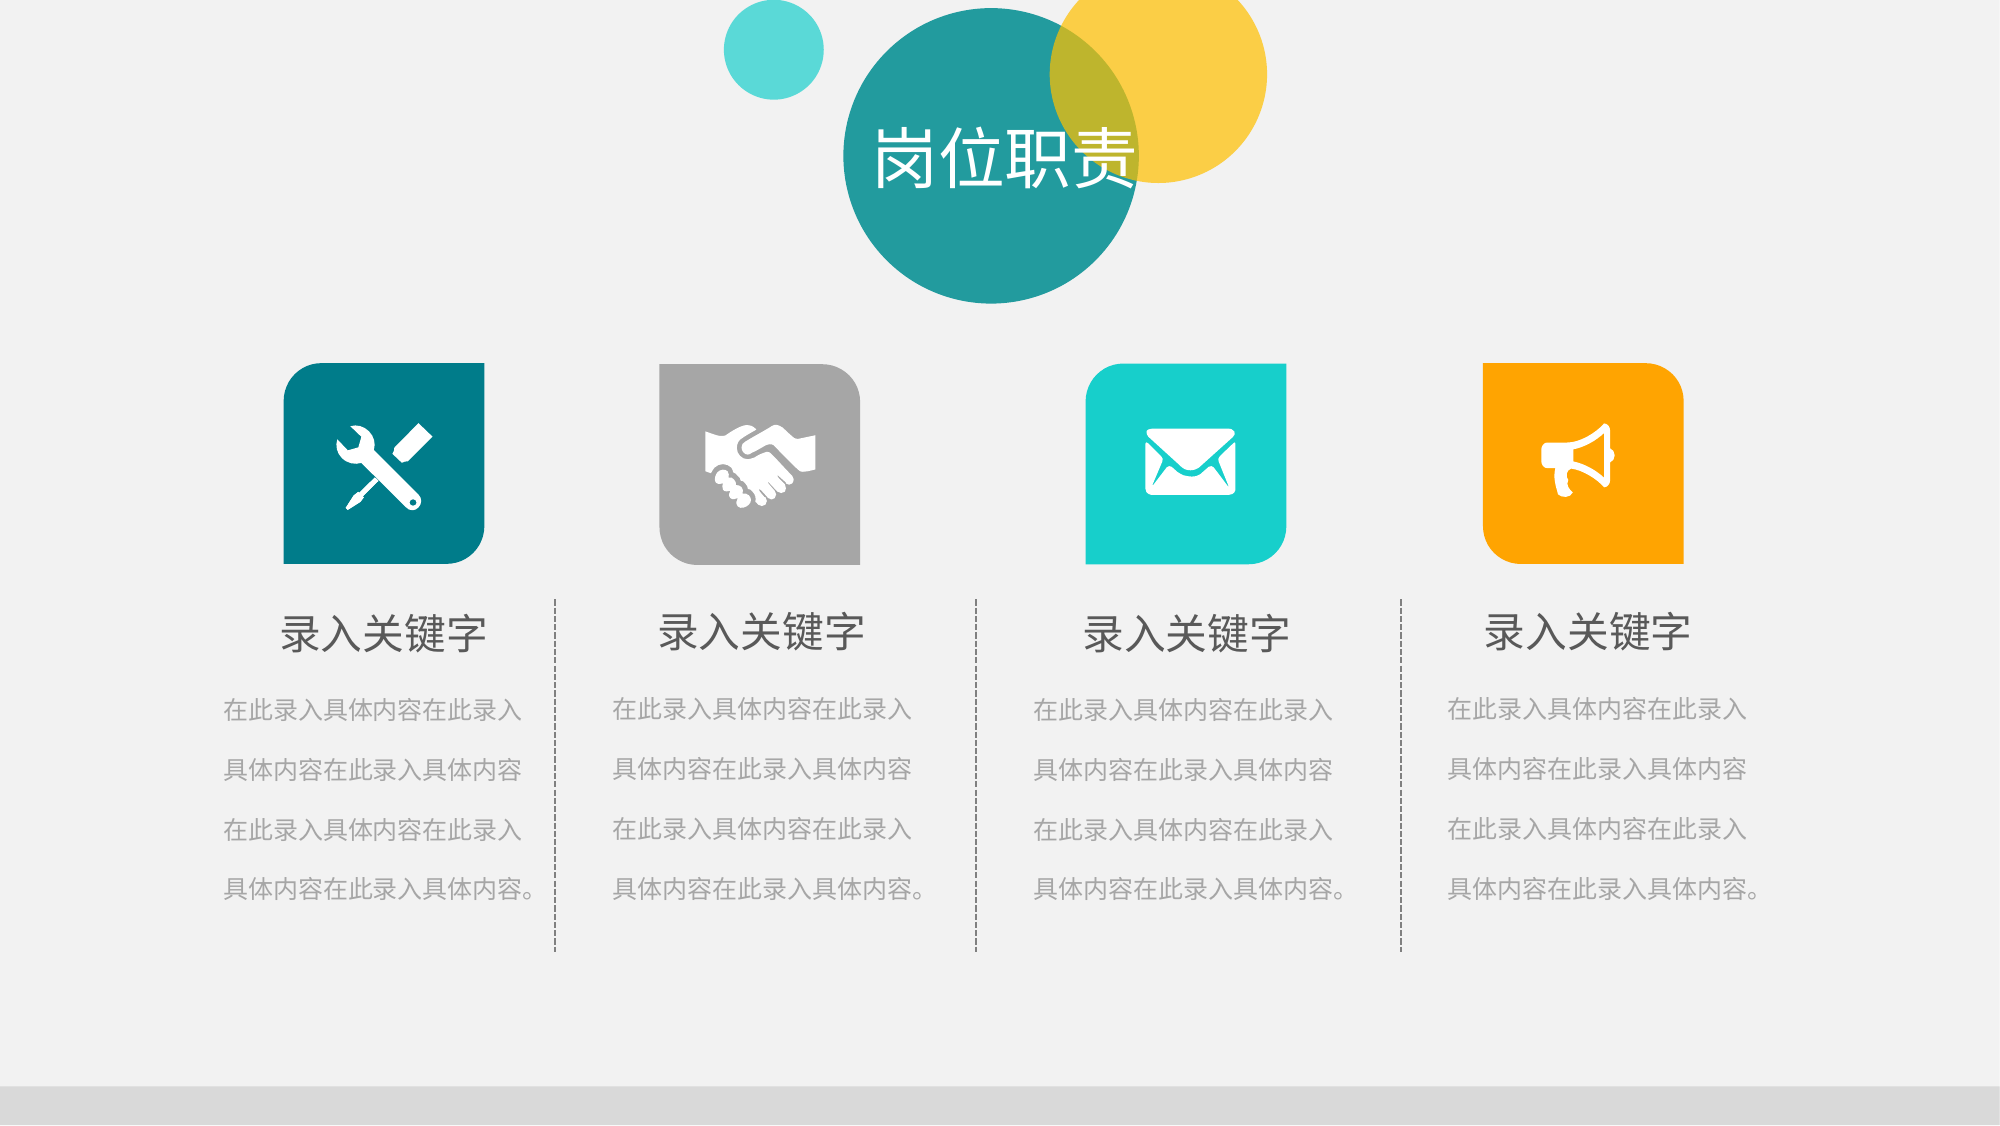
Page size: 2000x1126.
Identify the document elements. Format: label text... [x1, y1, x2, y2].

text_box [659, 363, 861, 566]
text_box 录入关键字 [1067, 575, 1306, 666]
text_box 在此录入具体内容在此录入具体内容在此录入具体内容在此录入具体内容在此录入具体内容在此录入具体内容。 [598, 656, 946, 911]
text_box 在此录入具体内容在此录入具体内容在此录入具体内容在此录入具体内容在此录入具体内容在此录入具体内容。 [1019, 657, 1366, 912]
text_box 在此录入具体内容在此录入具体内容在此录入具体内容在此录入具体内容在此录入具体内容在此录入具体内容。 [1432, 656, 1780, 911]
text_box [1047, 0, 1270, 182]
text_box [869, 5, 1060, 69]
text_box 录入关键字 [264, 575, 503, 666]
text_box 岗位职责 [856, 69, 1188, 205]
text_box 录入关键字 [642, 573, 881, 664]
text_box [721, 0, 826, 102]
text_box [1482, 362, 1684, 565]
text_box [1085, 363, 1287, 565]
text_box [0, 1084, 2000, 1126]
text_box 在此录入具体内容在此录入具体内容在此录入具体内容在此录入具体内容在此录入具体内容在此录入具体内容。 [208, 657, 550, 912]
text_box 录入关键字 [1468, 573, 1708, 664]
text_box [841, 91, 1133, 306]
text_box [283, 362, 485, 565]
text_box [0, 0, 2000, 1084]
